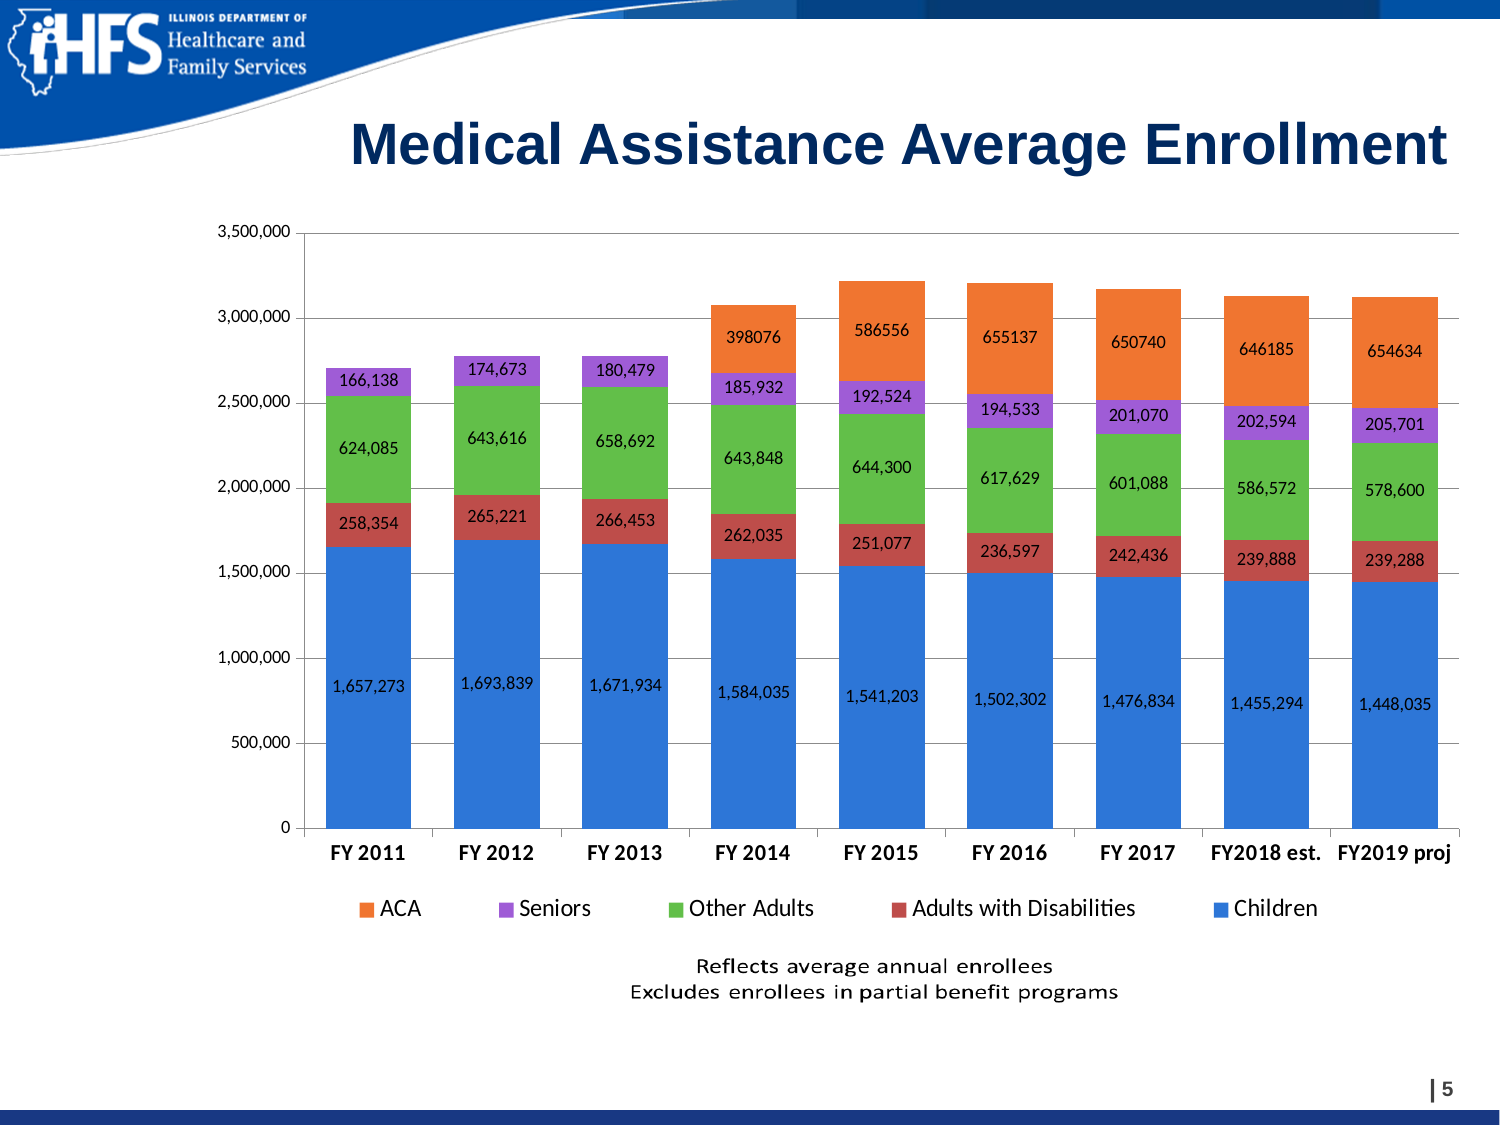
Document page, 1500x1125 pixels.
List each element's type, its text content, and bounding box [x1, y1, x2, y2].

chart [217, 221, 1460, 1018]
title Medical Assistance Average Enrollment [317, 78, 1500, 204]
picture [0, 0, 1500, 156]
